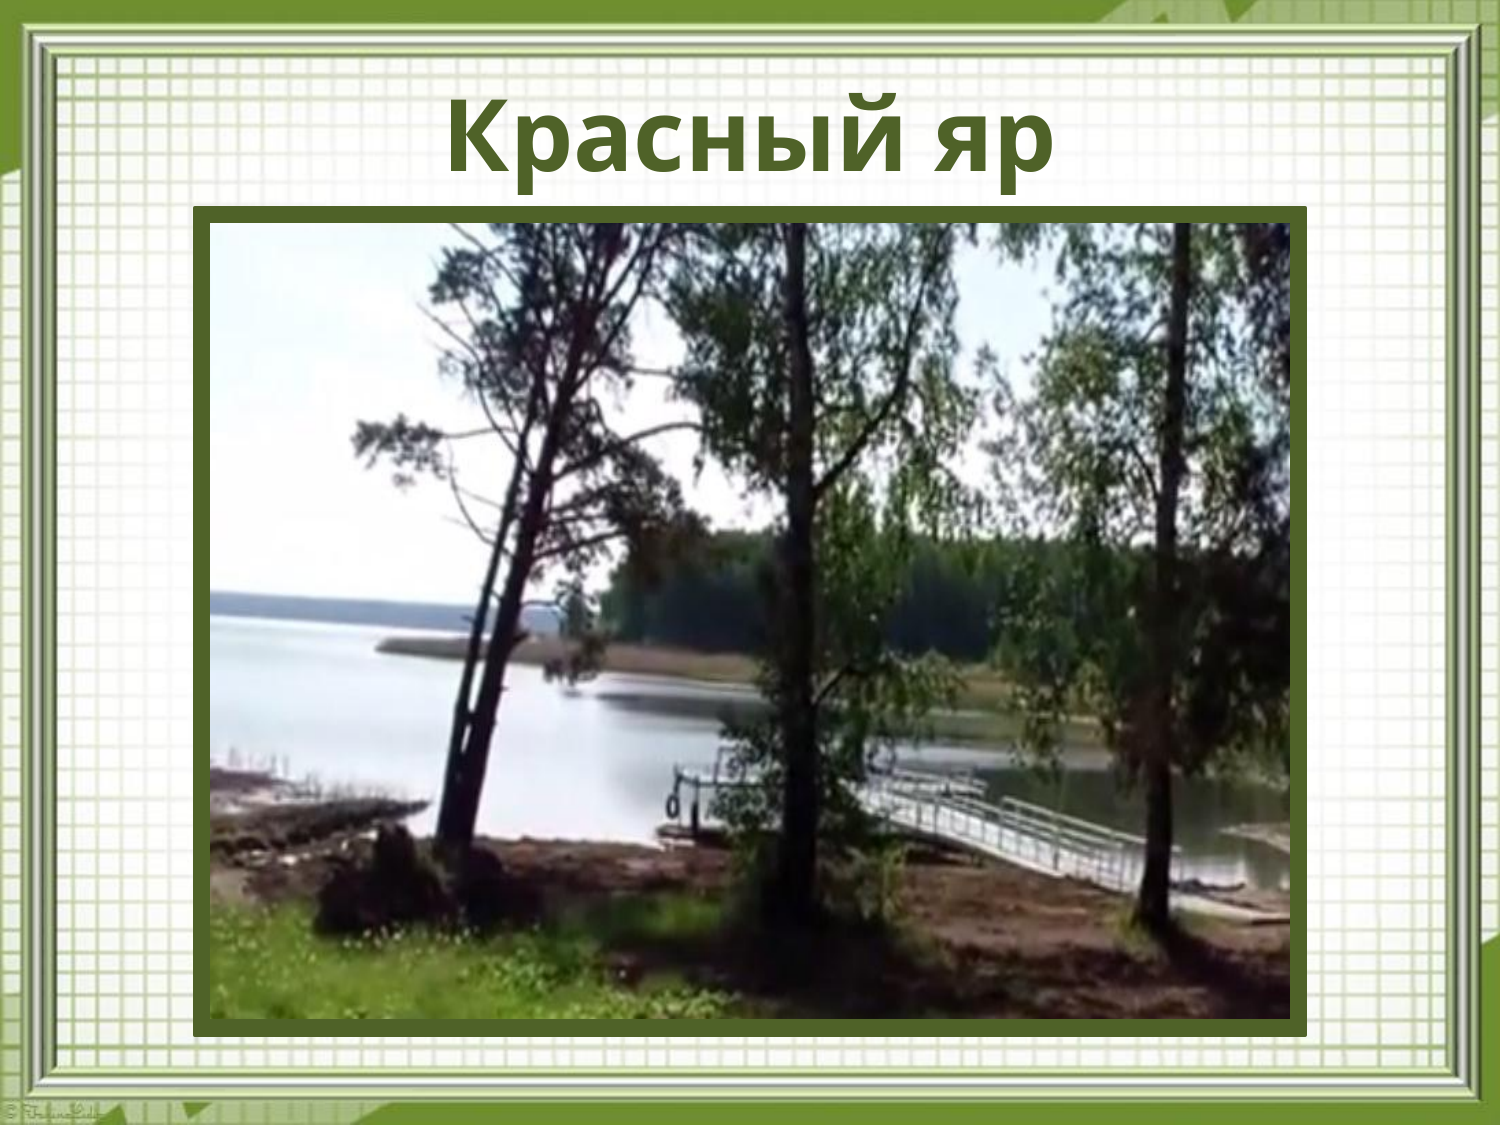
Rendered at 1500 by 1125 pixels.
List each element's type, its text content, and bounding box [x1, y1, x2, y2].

text_box [193, 206, 1307, 1037]
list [206, 219, 1294, 1024]
title Красный яр [75, 78, 1425, 185]
picture [0, 0, 1500, 1125]
